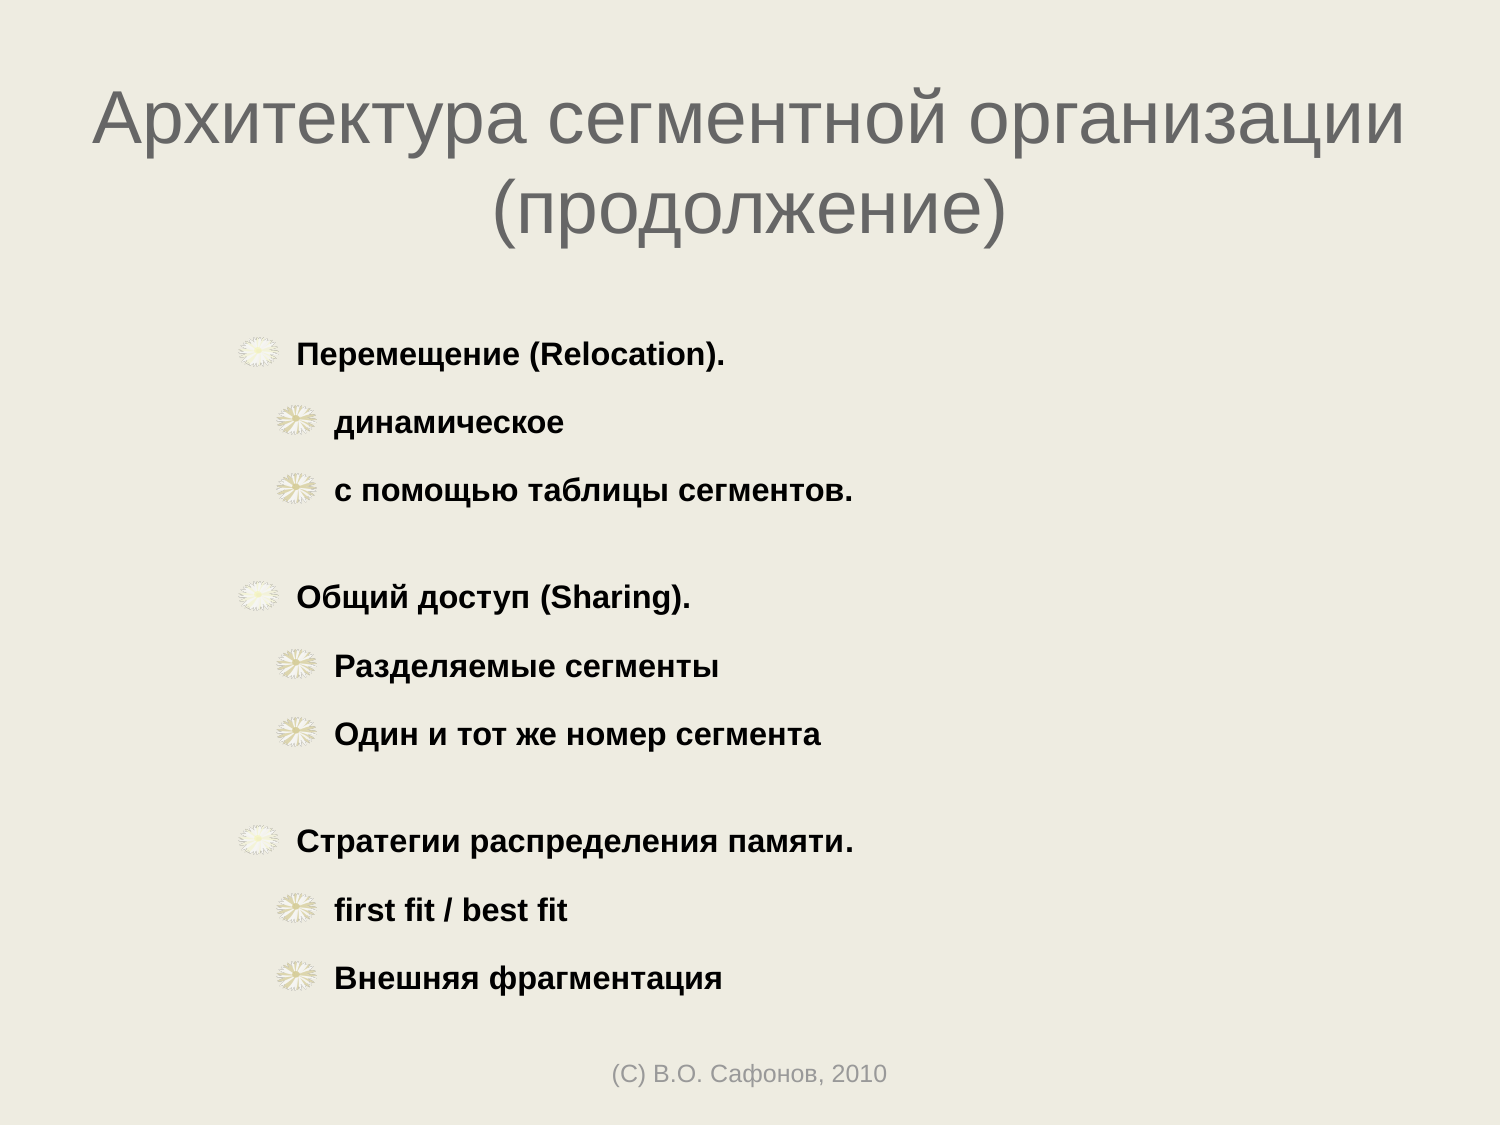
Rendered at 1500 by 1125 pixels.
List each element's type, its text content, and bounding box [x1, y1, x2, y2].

picture [238, 825, 279, 855]
footer (C) В.О. Сафонов, 2010 [512, 1042, 988, 1103]
picture [276, 473, 317, 504]
picture [276, 717, 317, 747]
picture [276, 405, 317, 435]
list Перемещение (Relocation). динамическое с помощью таблицы сегментов. Общий доступ (Sharing). Разделяемые сегменты Один и тот же номер сегмента Стратегии распределения памяти. first fit / best fit Внешняя фрагментация [223, 324, 1276, 1005]
picture [276, 893, 317, 923]
picture [238, 337, 279, 367]
picture [276, 961, 317, 991]
title Архитектура сегментной организации (продолжение) [74, 49, 1426, 268]
picture [238, 581, 279, 611]
picture [276, 649, 317, 679]
